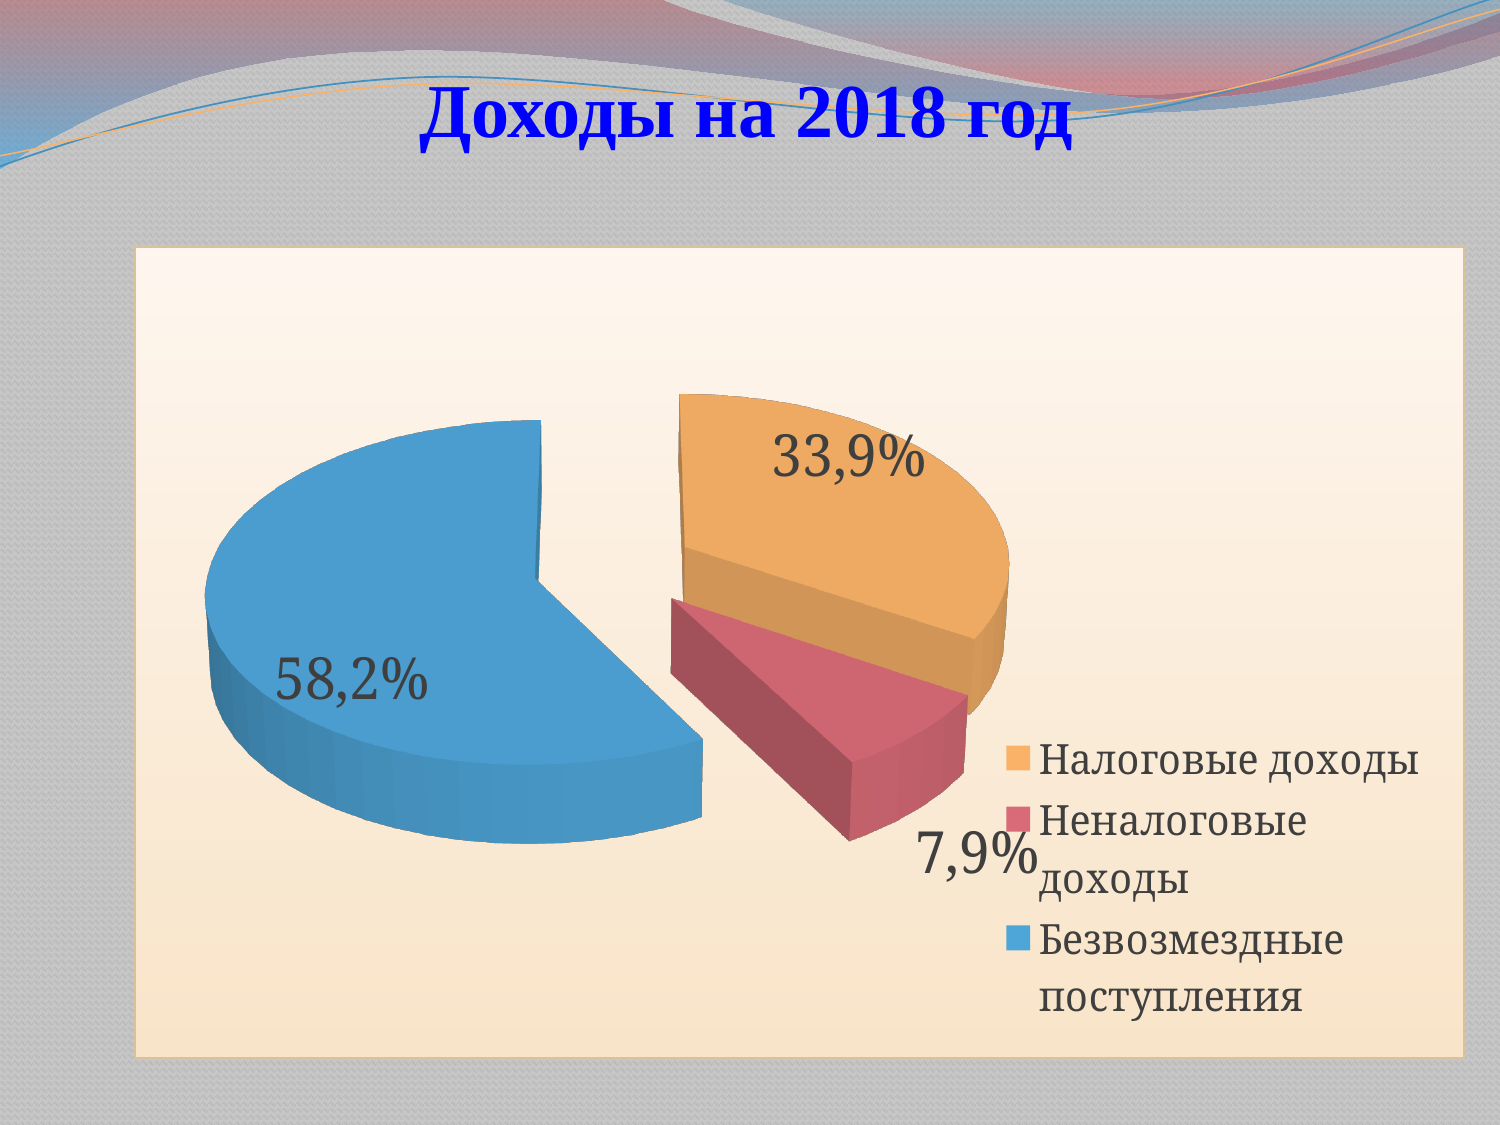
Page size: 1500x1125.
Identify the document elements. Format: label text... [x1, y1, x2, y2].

chart [58, 245, 1466, 1060]
title Доходы на 2018 год [75, 52, 1418, 153]
